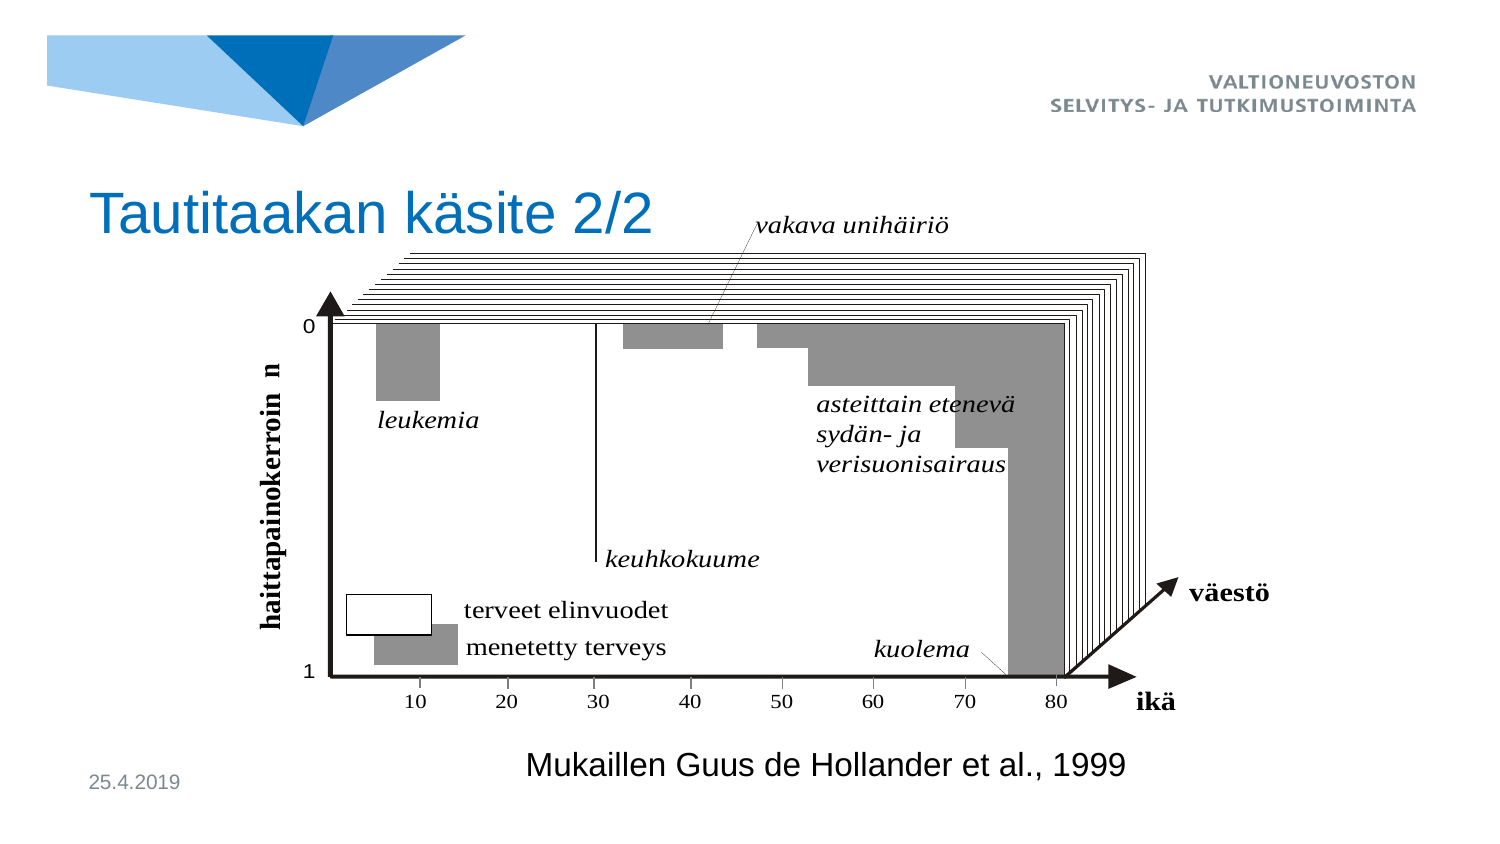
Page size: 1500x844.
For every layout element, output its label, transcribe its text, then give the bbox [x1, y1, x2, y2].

picture [241, 207, 1284, 736]
text_box Mukaillen Guus de Hollander et al., 1999 [510, 743, 1143, 791]
title Tautitaakan käsite 2/2 [74, 156, 1425, 272]
picture [1051, 75, 1416, 112]
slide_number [88, 767, 225, 796]
